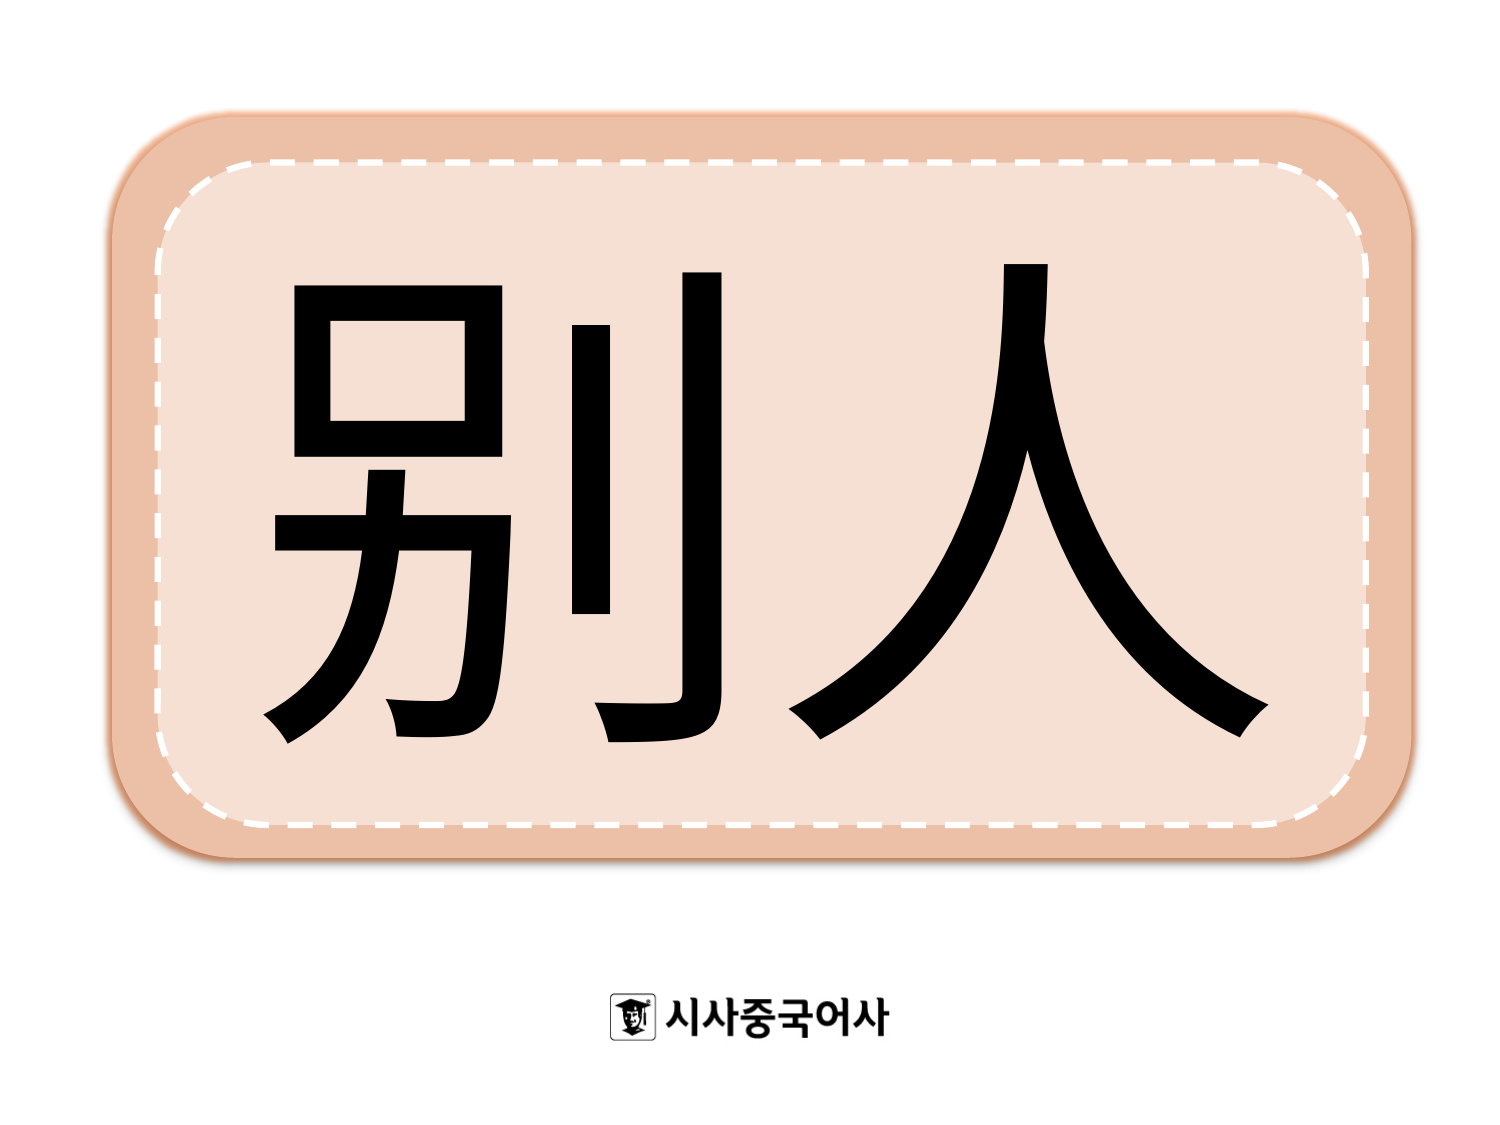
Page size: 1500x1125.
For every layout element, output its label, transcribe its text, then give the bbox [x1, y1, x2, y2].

text_box 别人 [162, 160, 1371, 824]
picture [602, 987, 898, 1047]
